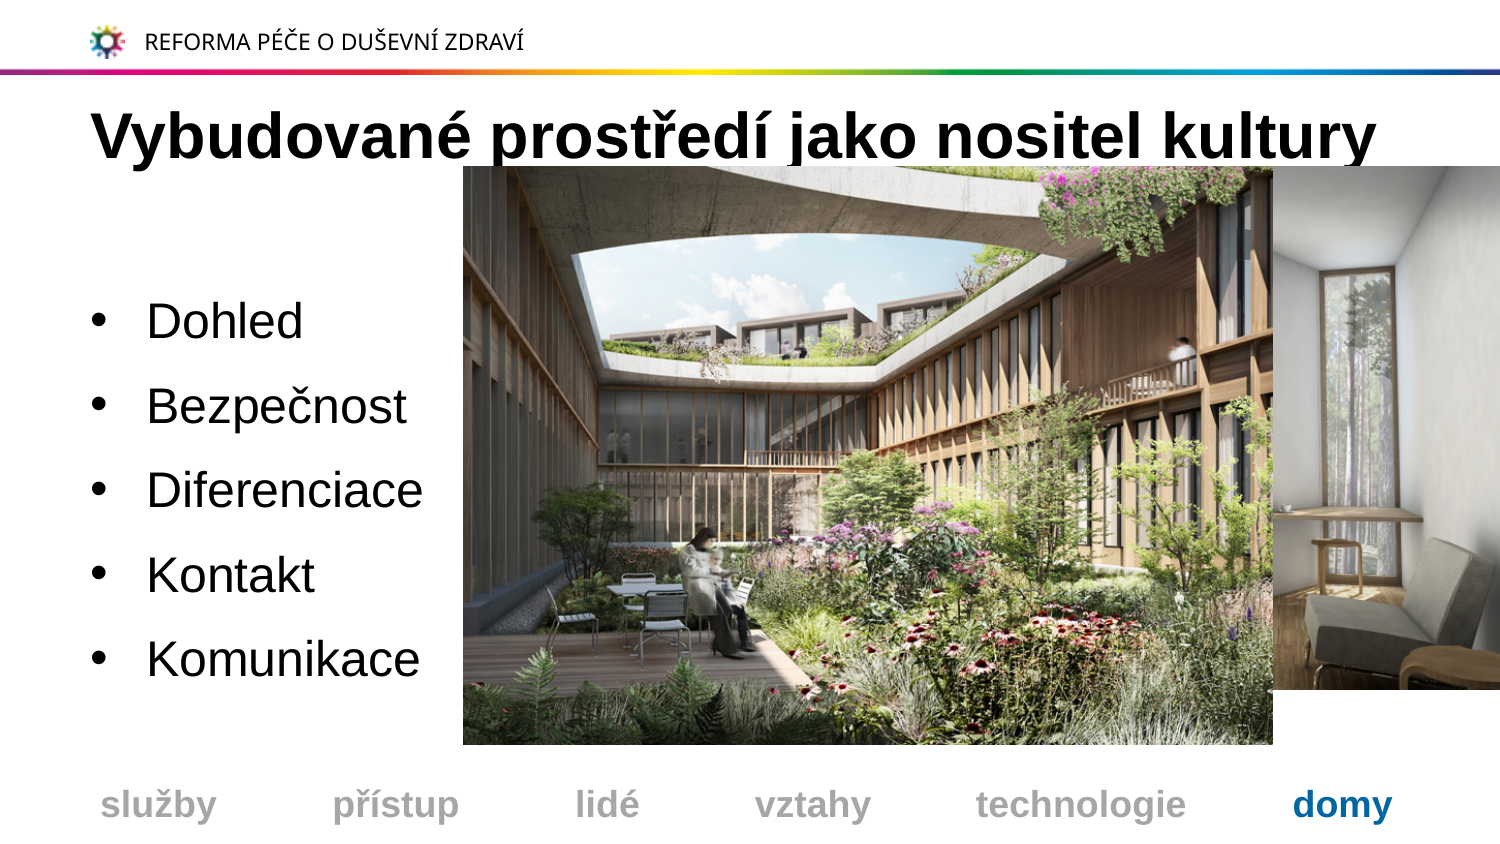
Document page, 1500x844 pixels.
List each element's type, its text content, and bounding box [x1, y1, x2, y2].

picture [0, 67, 1500, 75]
list Dohled Bezpečnost Diferenciace Kontakt Komunikace [75, 196, 1425, 754]
picture [463, 166, 1500, 746]
text_box služby přístup lidé vztahy technologie domy [74, 772, 1425, 833]
title Vybudované prostředí jako nositel kultury [75, 82, 1396, 184]
picture [90, 25, 125, 59]
